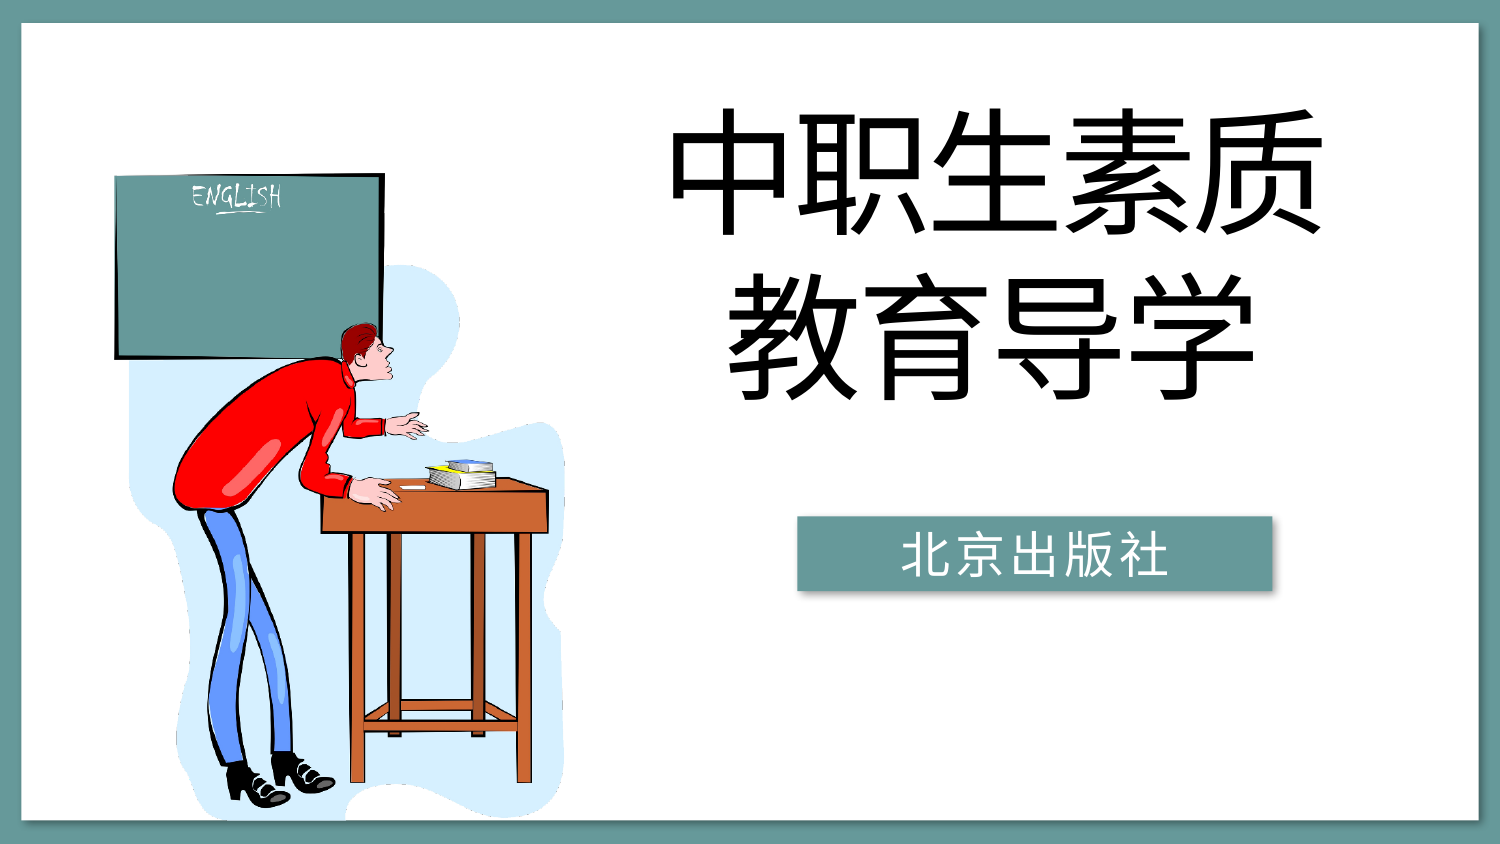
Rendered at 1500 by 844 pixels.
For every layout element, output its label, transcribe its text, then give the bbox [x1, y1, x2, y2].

text_box 中职生素质教育导学 [596, 79, 1389, 424]
text_box 北京出版社 [797, 516, 1273, 592]
picture [111, 173, 565, 821]
